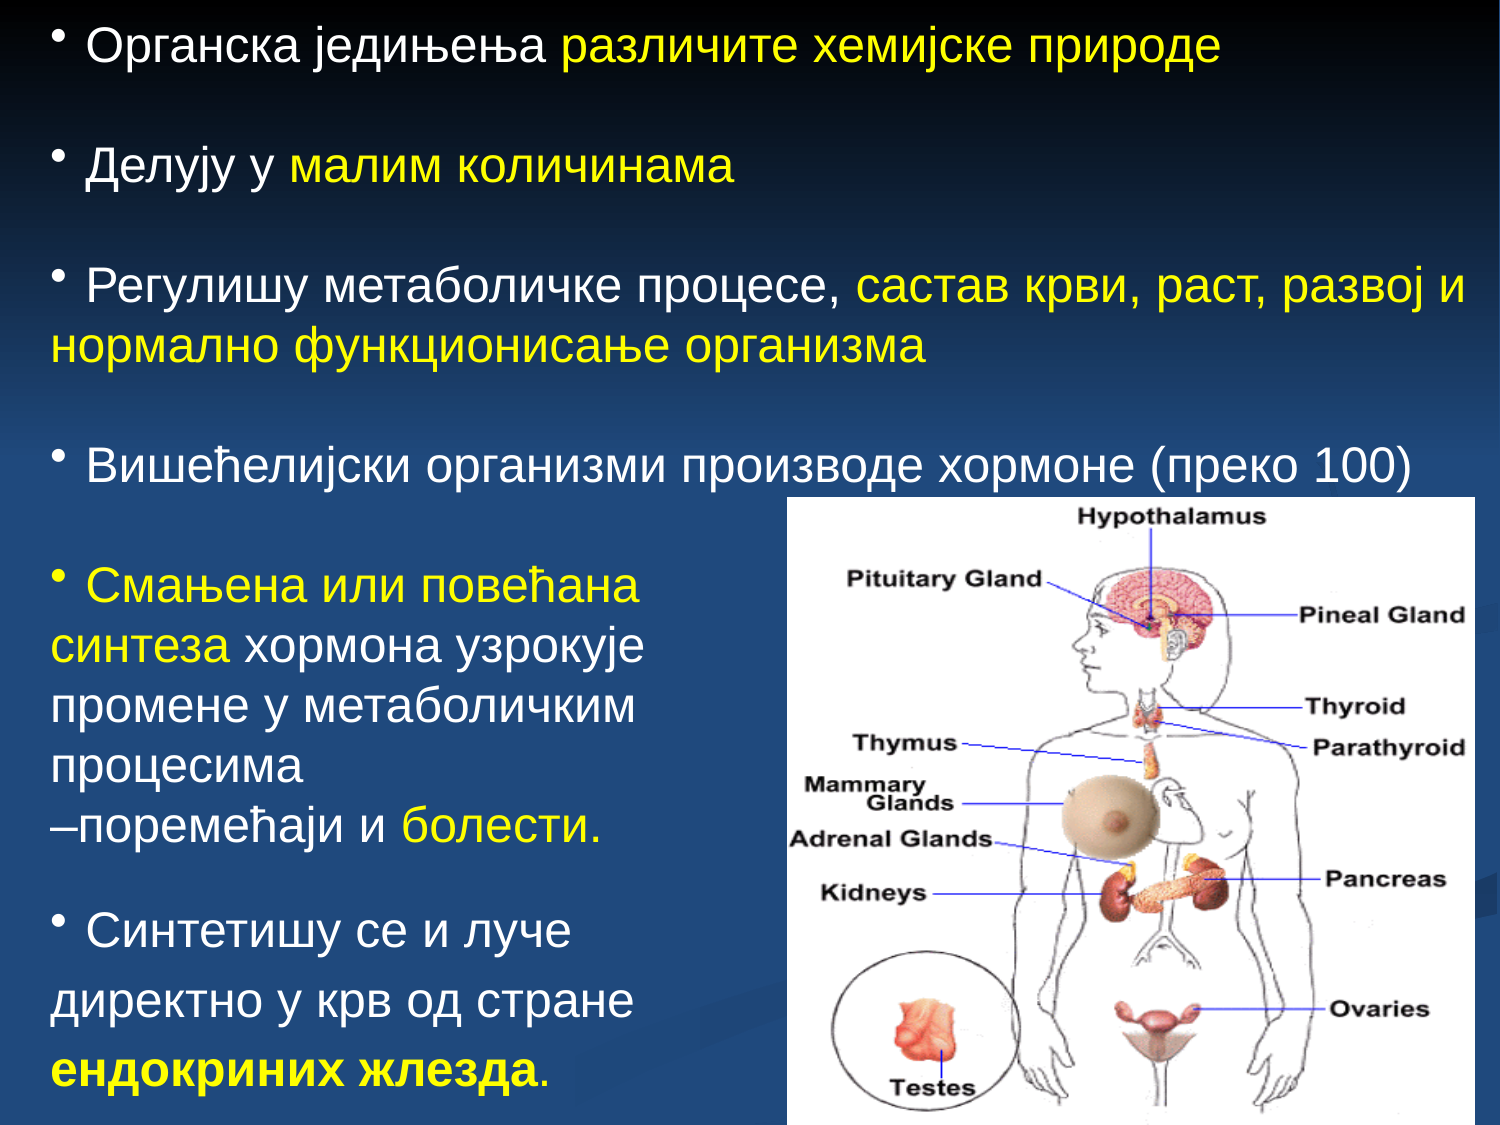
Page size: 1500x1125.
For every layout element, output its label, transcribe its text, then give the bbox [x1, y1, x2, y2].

text_box Органска једињења различите хемијске природе Делују у малим количинама Регулишу метаболичке процесе, састав крви, раст, развој и нормално функционисање организма Вишећелијски организми производе хормоне (преко 100) Смањена или повећана синтеза хормона узрокује промене у метаболичким процесима –поремећаји и болести. Синтетишу се и луче директно у крв од стране ендокриних жлезда. [35, 4, 1496, 1125]
picture [787, 497, 1476, 1125]
